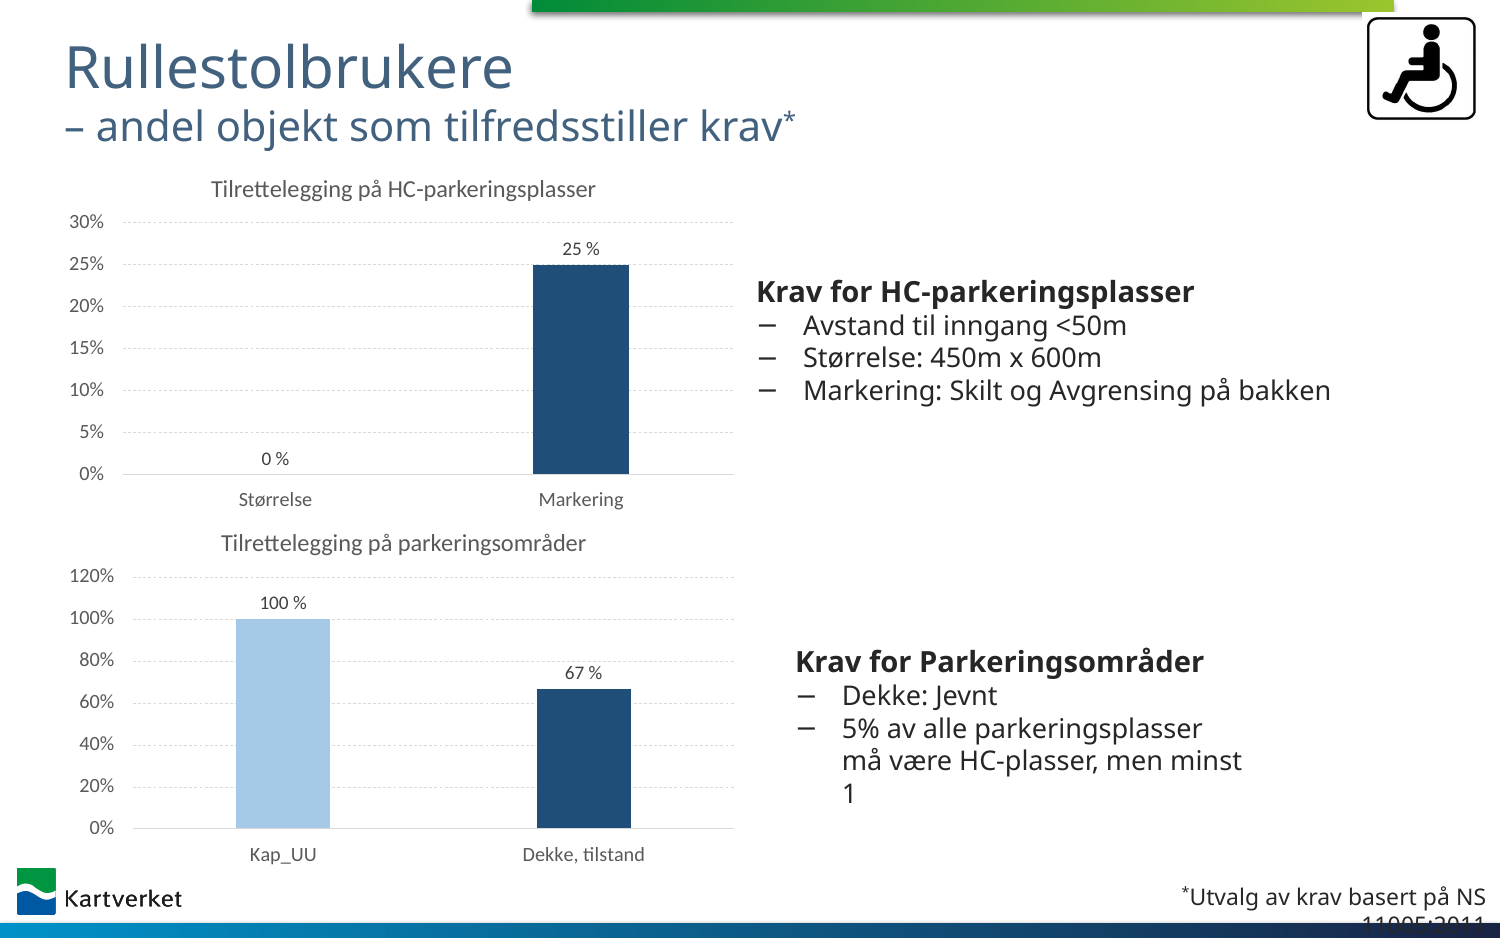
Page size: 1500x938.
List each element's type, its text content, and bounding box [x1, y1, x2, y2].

picture [62, 520, 746, 874]
text_box *Utvalg av krav basert på NS 11005:2011 [1068, 873, 1500, 938]
picture [62, 166, 746, 519]
picture [1362, 12, 1481, 126]
text_box Krav for HC-parkeringsplasser Avstand til inngang <50m Størrelse: 450m x 600m Markering: Skilt og Avgrensing på bakken [750, 265, 1346, 413]
text_box Krav for Parkeringsområder Dekke: Jevnt 5% av alle parkeringsplasser må være HC-plasser, men minst 1 [780, 636, 1261, 816]
text_box Rullestolbrukere – andel objekt som tilfredsstiller krav* [49, 25, 1431, 158]
